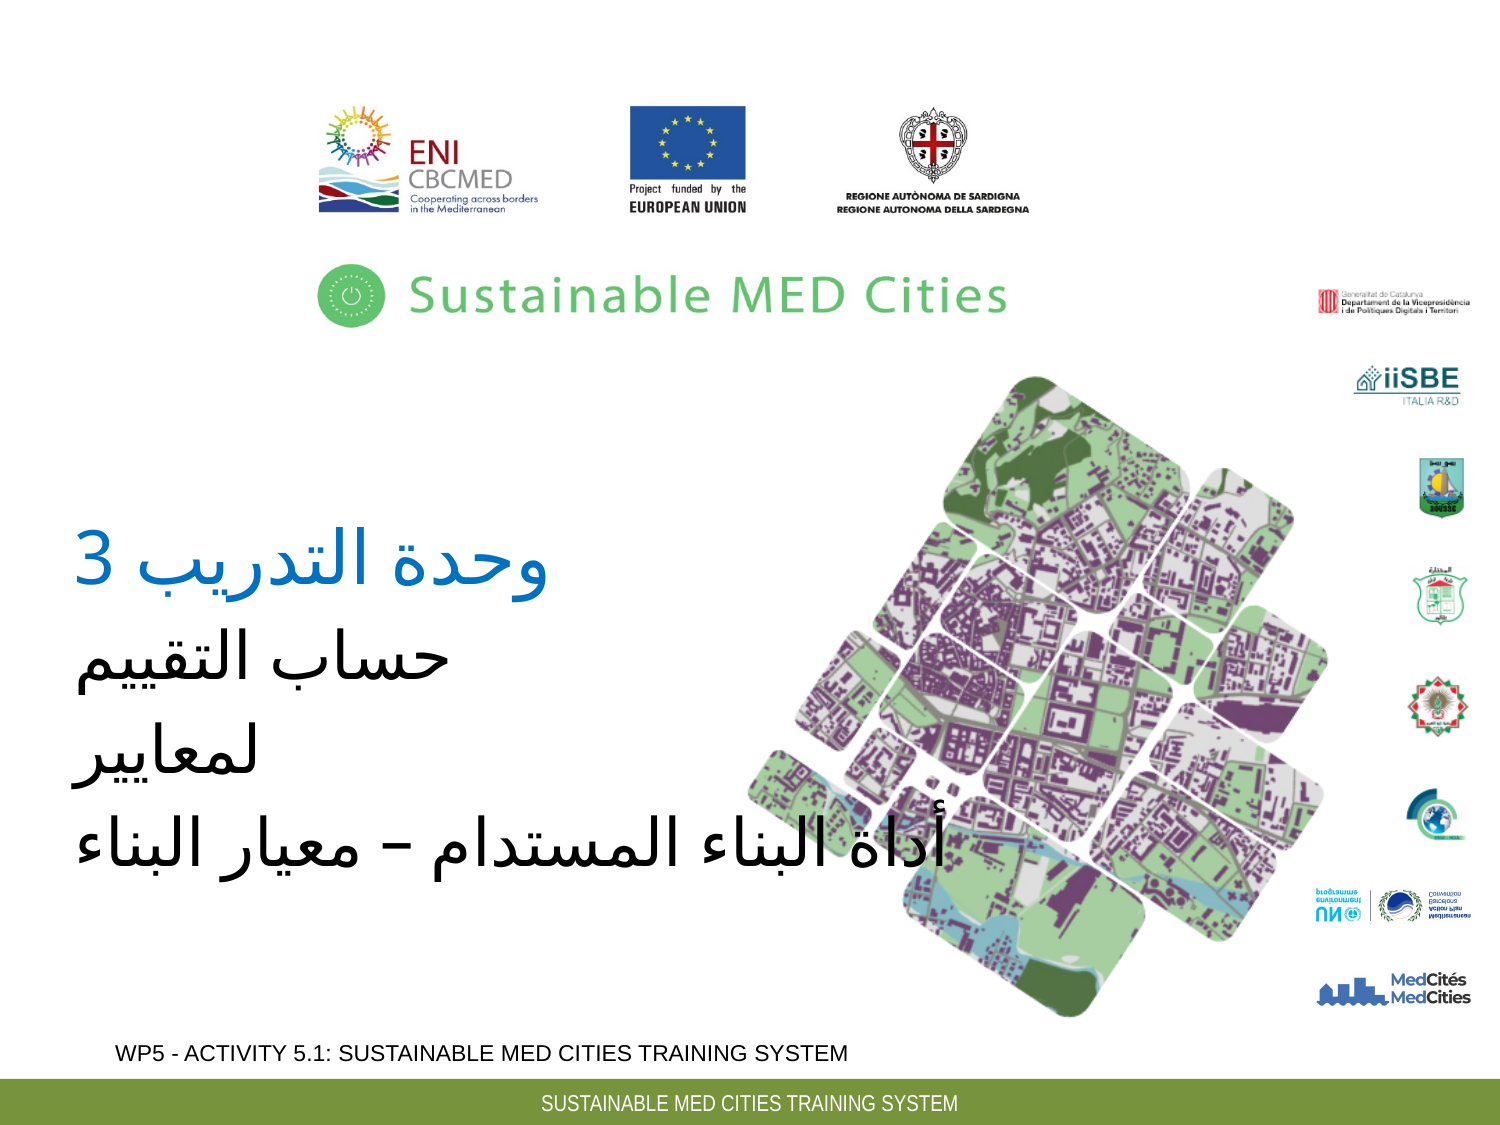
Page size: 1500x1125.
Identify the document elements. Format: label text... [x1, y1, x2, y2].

picture [1313, 970, 1474, 1008]
picture [1396, 786, 1474, 847]
picture [1346, 363, 1474, 411]
picture [1313, 885, 1474, 924]
picture [1313, 279, 1474, 321]
picture [284, 84, 1486, 1078]
picture [1414, 455, 1474, 523]
subtitle وحدة التدريب 3 حساب التقييم لمعايير أداة البناء المستدام – معيار البناء [59, 502, 1129, 916]
